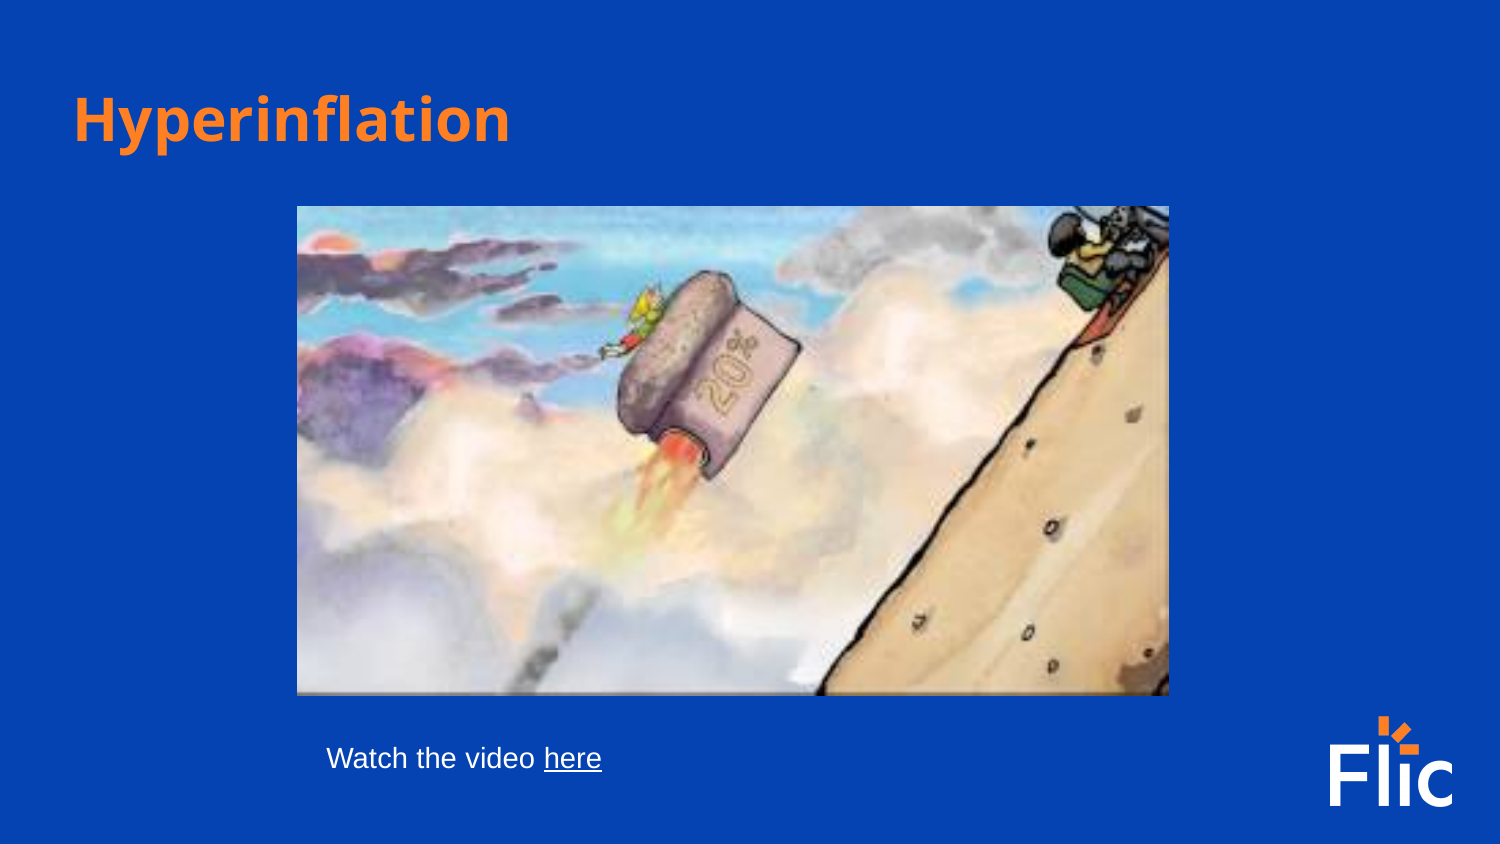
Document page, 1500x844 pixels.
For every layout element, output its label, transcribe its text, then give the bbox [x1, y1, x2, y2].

picture [297, 205, 1169, 697]
text_box Hyperinflation [72, 70, 1134, 161]
text_box Watch the video here [311, 724, 876, 815]
picture [1330, 716, 1452, 807]
